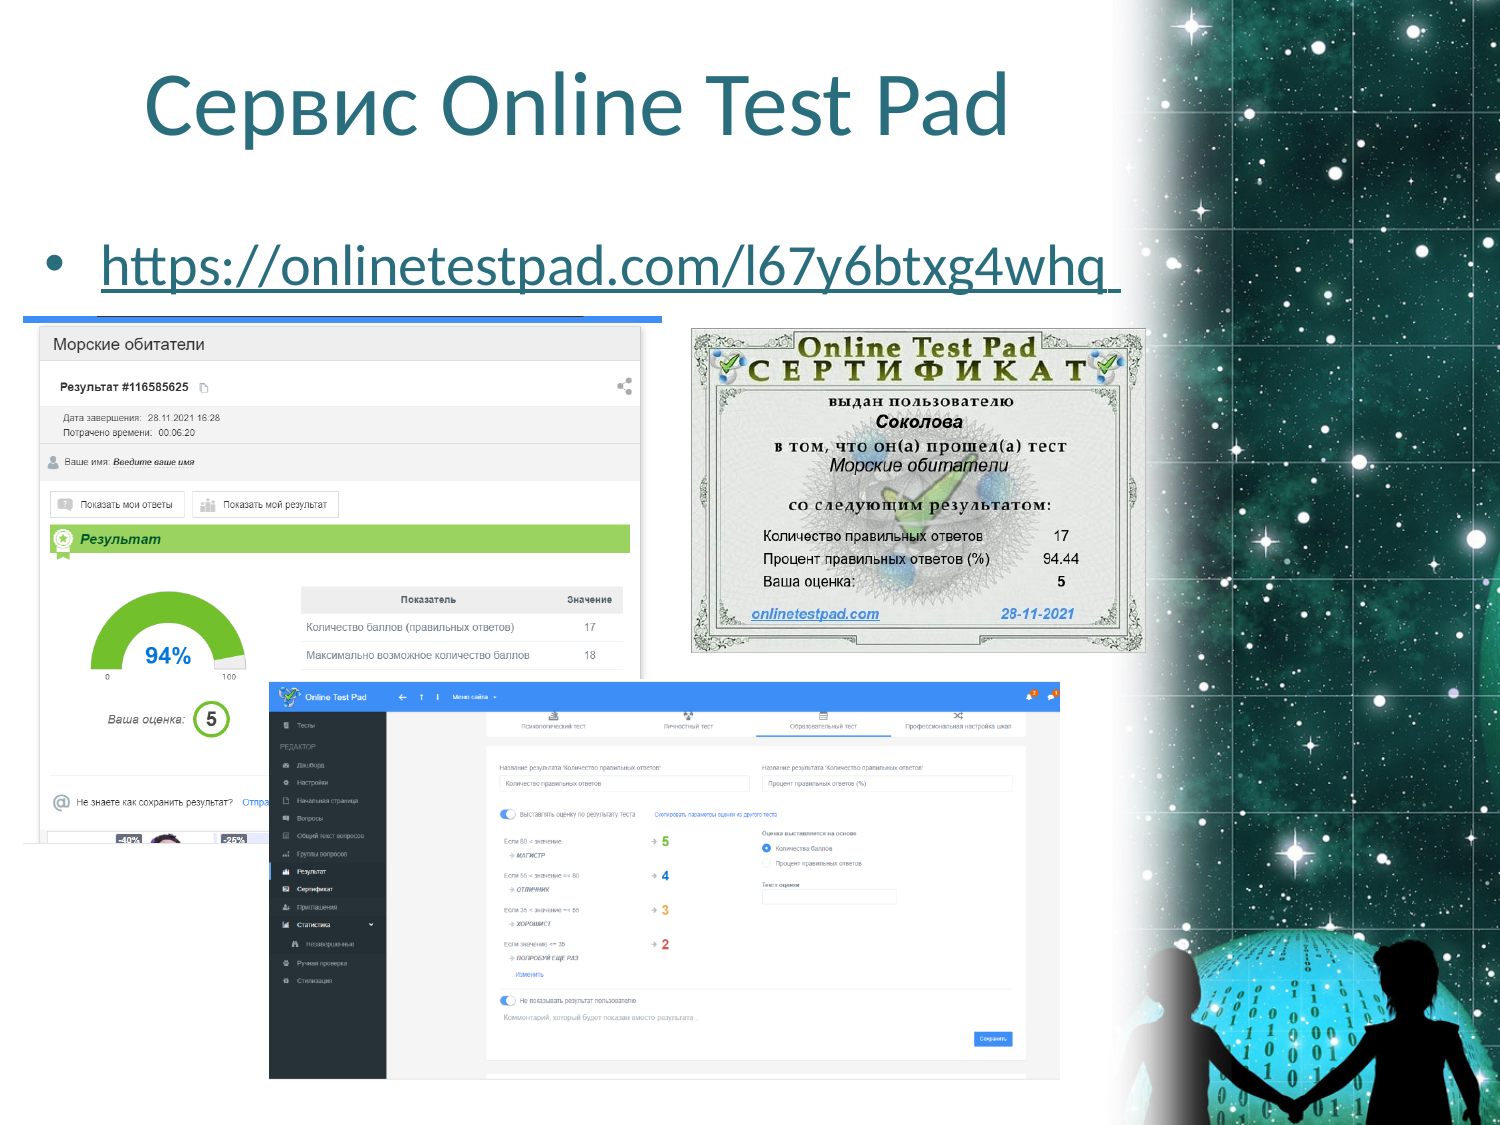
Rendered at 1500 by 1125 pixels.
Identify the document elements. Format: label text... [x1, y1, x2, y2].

title Сервис Online Test Pad [29, 10, 1128, 188]
picture [0, 0, 1500, 1125]
list https://onlinetestpad.com/l67y6btxg4whq [29, 219, 1243, 1024]
